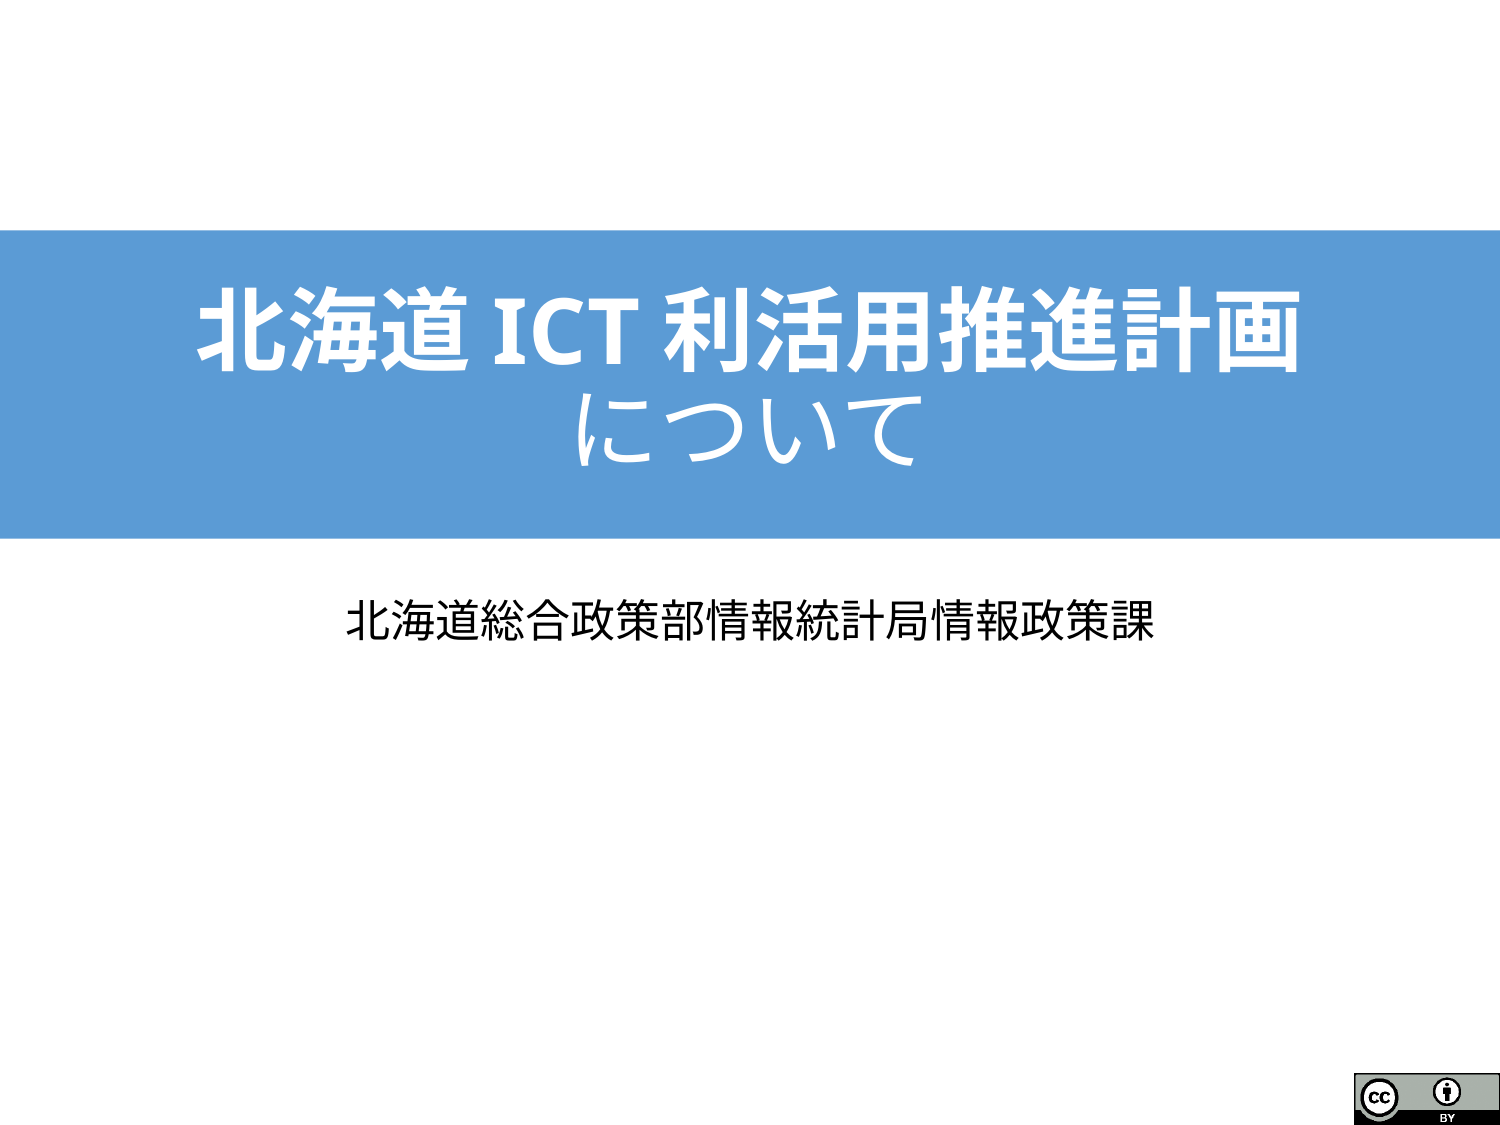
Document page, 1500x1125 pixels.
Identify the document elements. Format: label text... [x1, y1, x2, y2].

title 北海道ICT利活用推進計画 について [0, 229, 1500, 540]
subtitle 北海道総合政策部情報統計局情報政策課 [187, 590, 1313, 655]
picture [1354, 1073, 1500, 1125]
